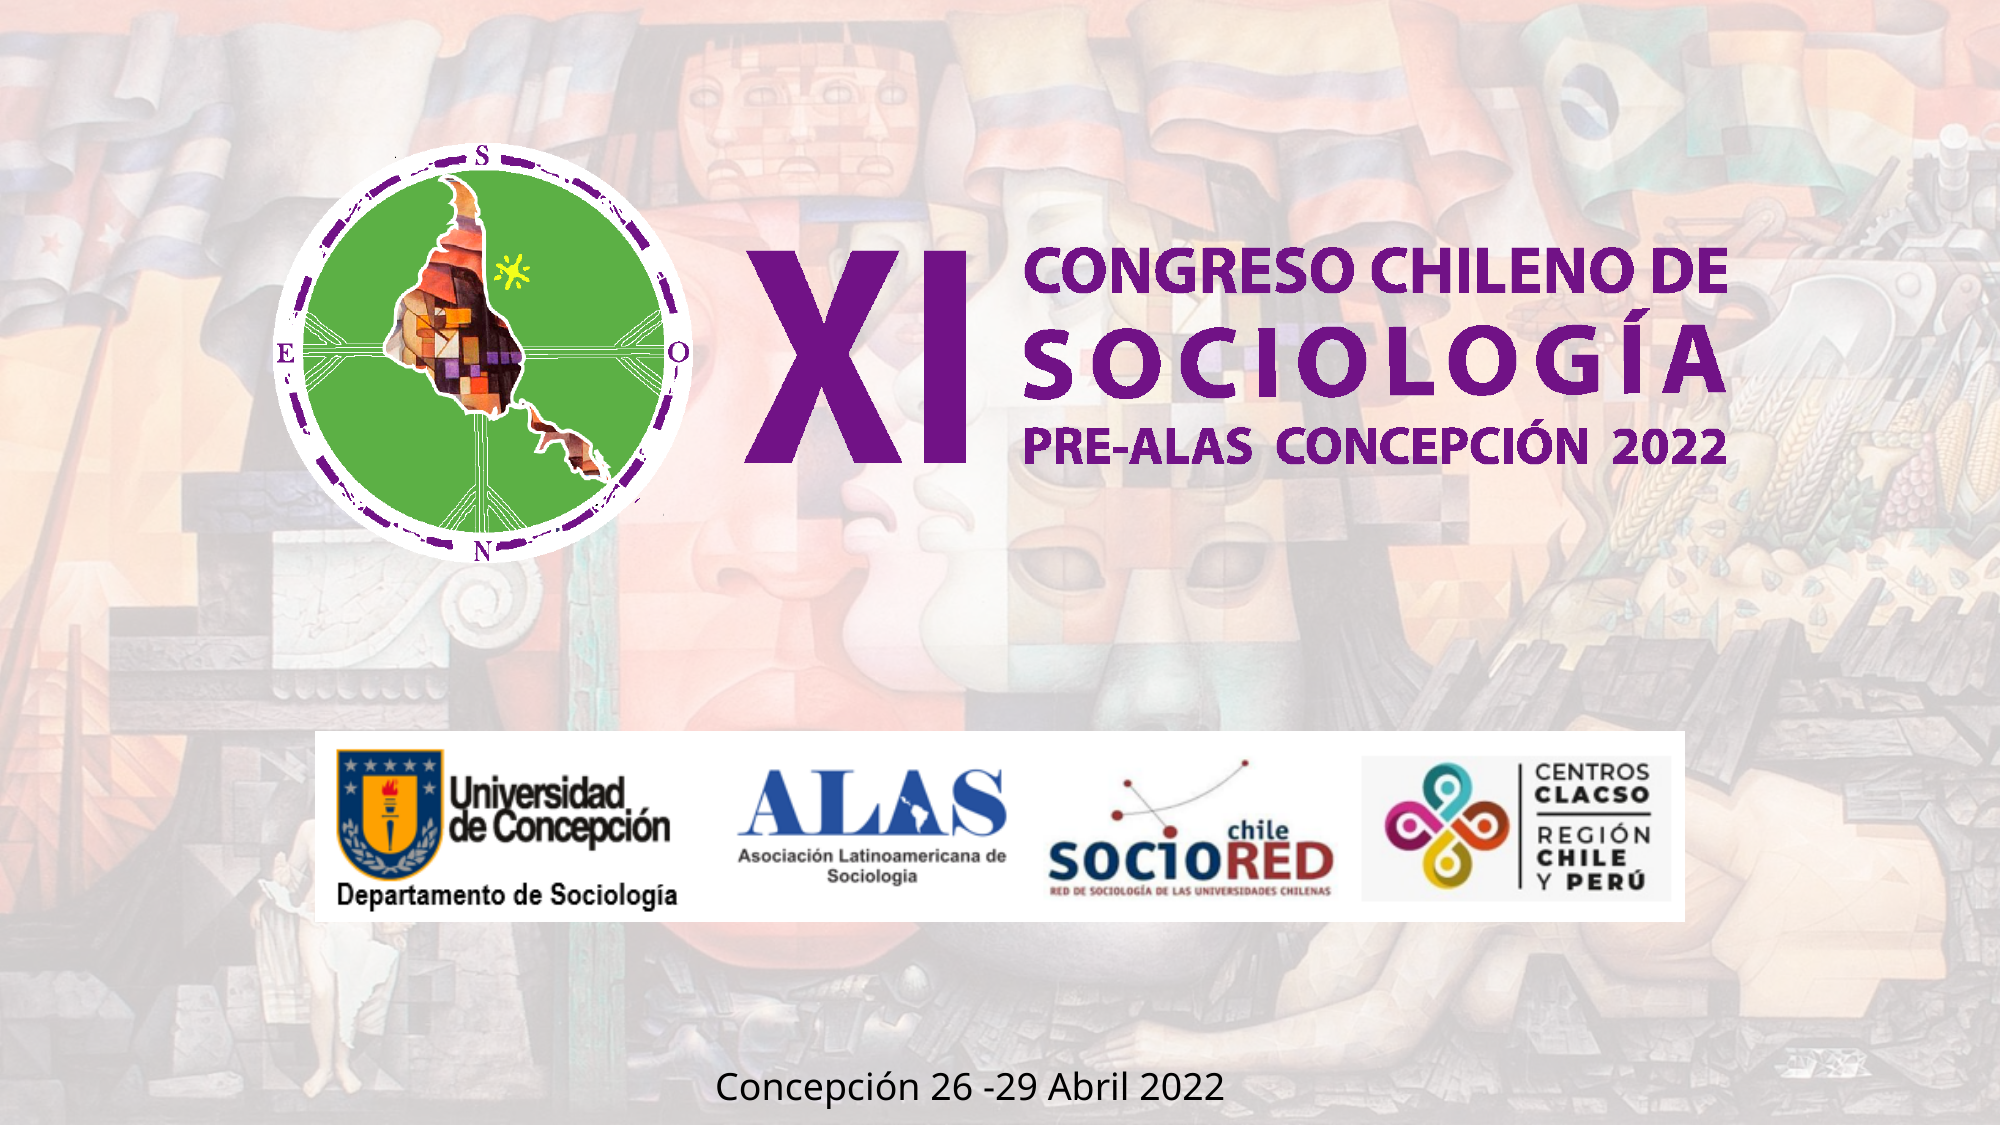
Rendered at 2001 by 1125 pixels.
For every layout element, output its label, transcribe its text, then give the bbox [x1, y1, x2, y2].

picture [272, 142, 1727, 563]
subtitle Concepción 26 -29 Abril 2022 [664, 1060, 1277, 1125]
picture [315, 731, 1685, 922]
